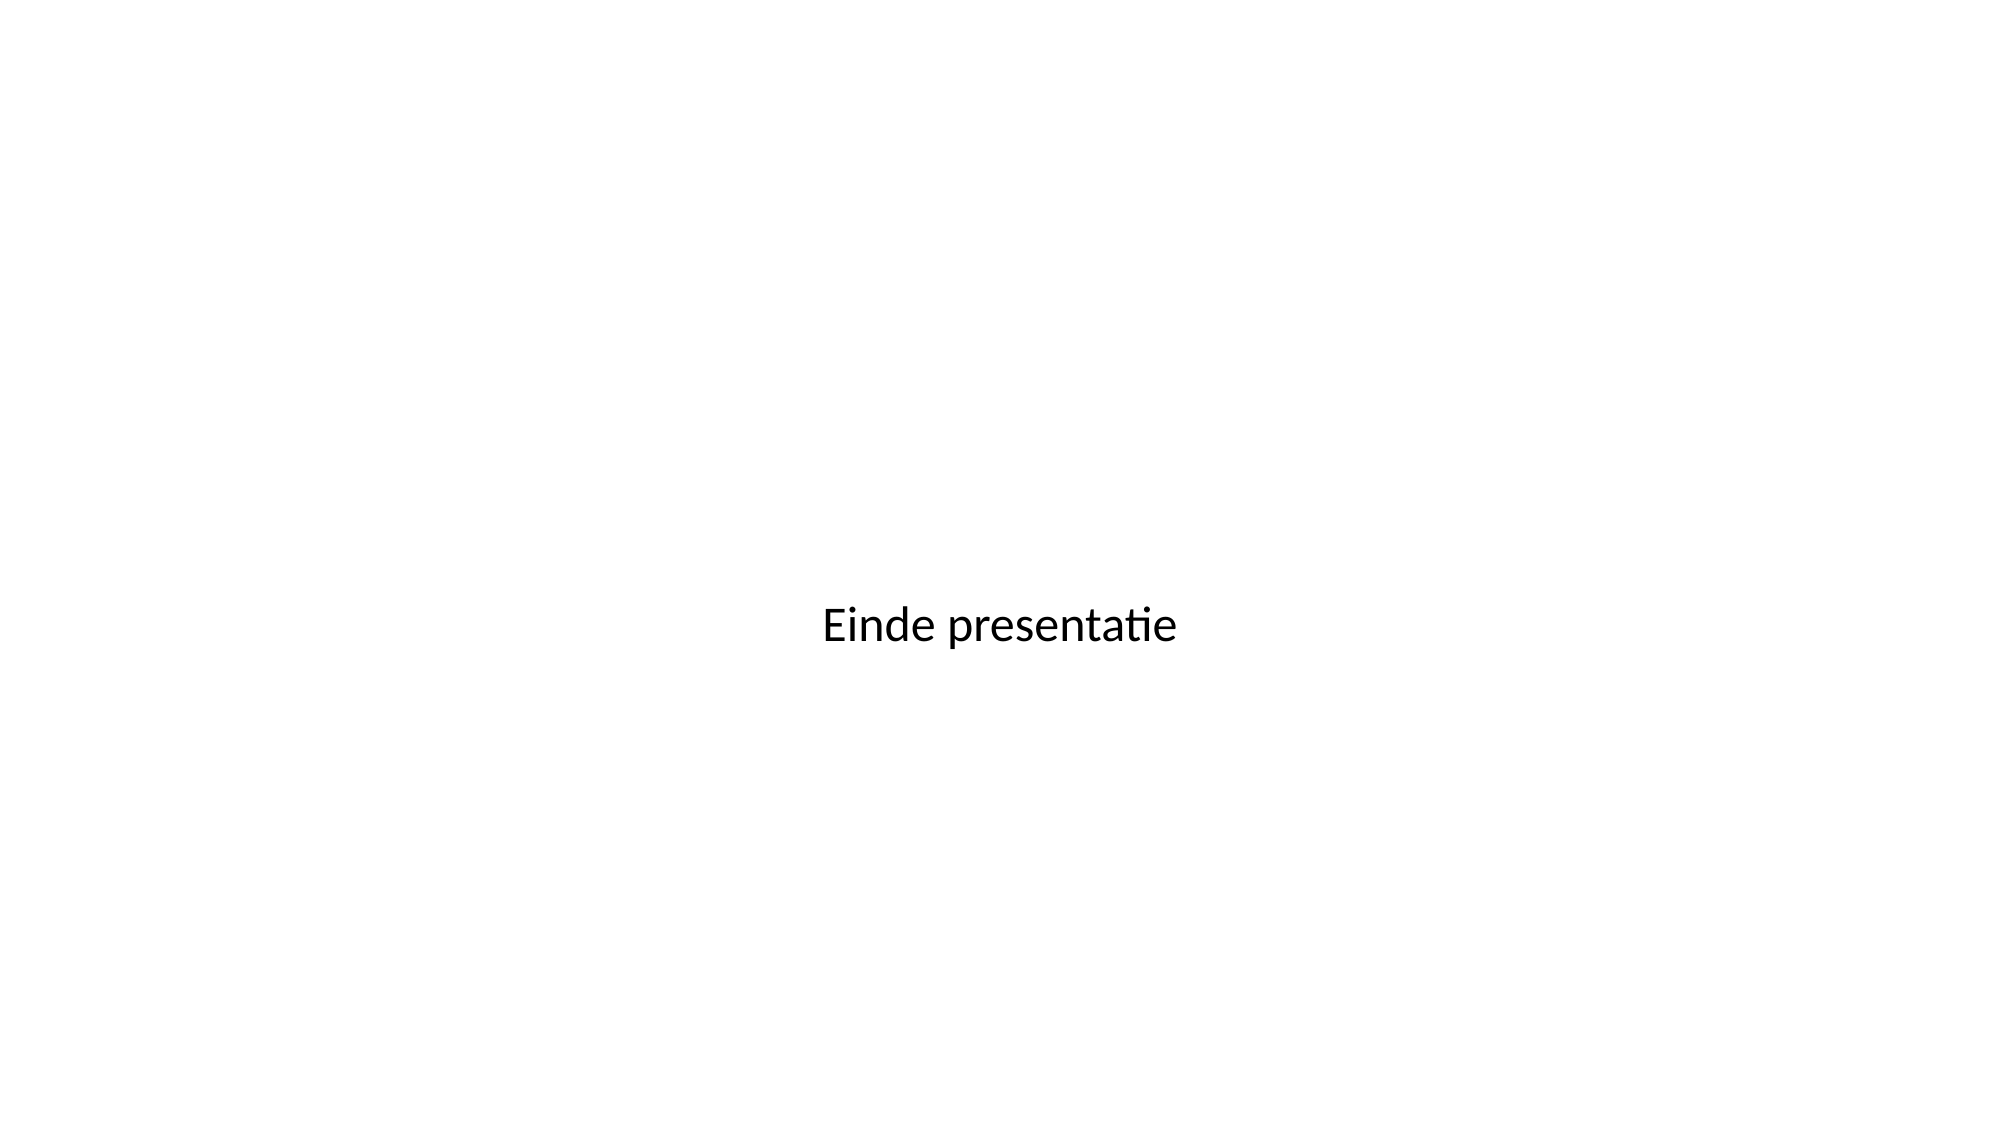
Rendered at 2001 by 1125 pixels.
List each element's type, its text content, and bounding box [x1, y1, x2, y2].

subtitle Einde presentatie [249, 590, 1750, 863]
